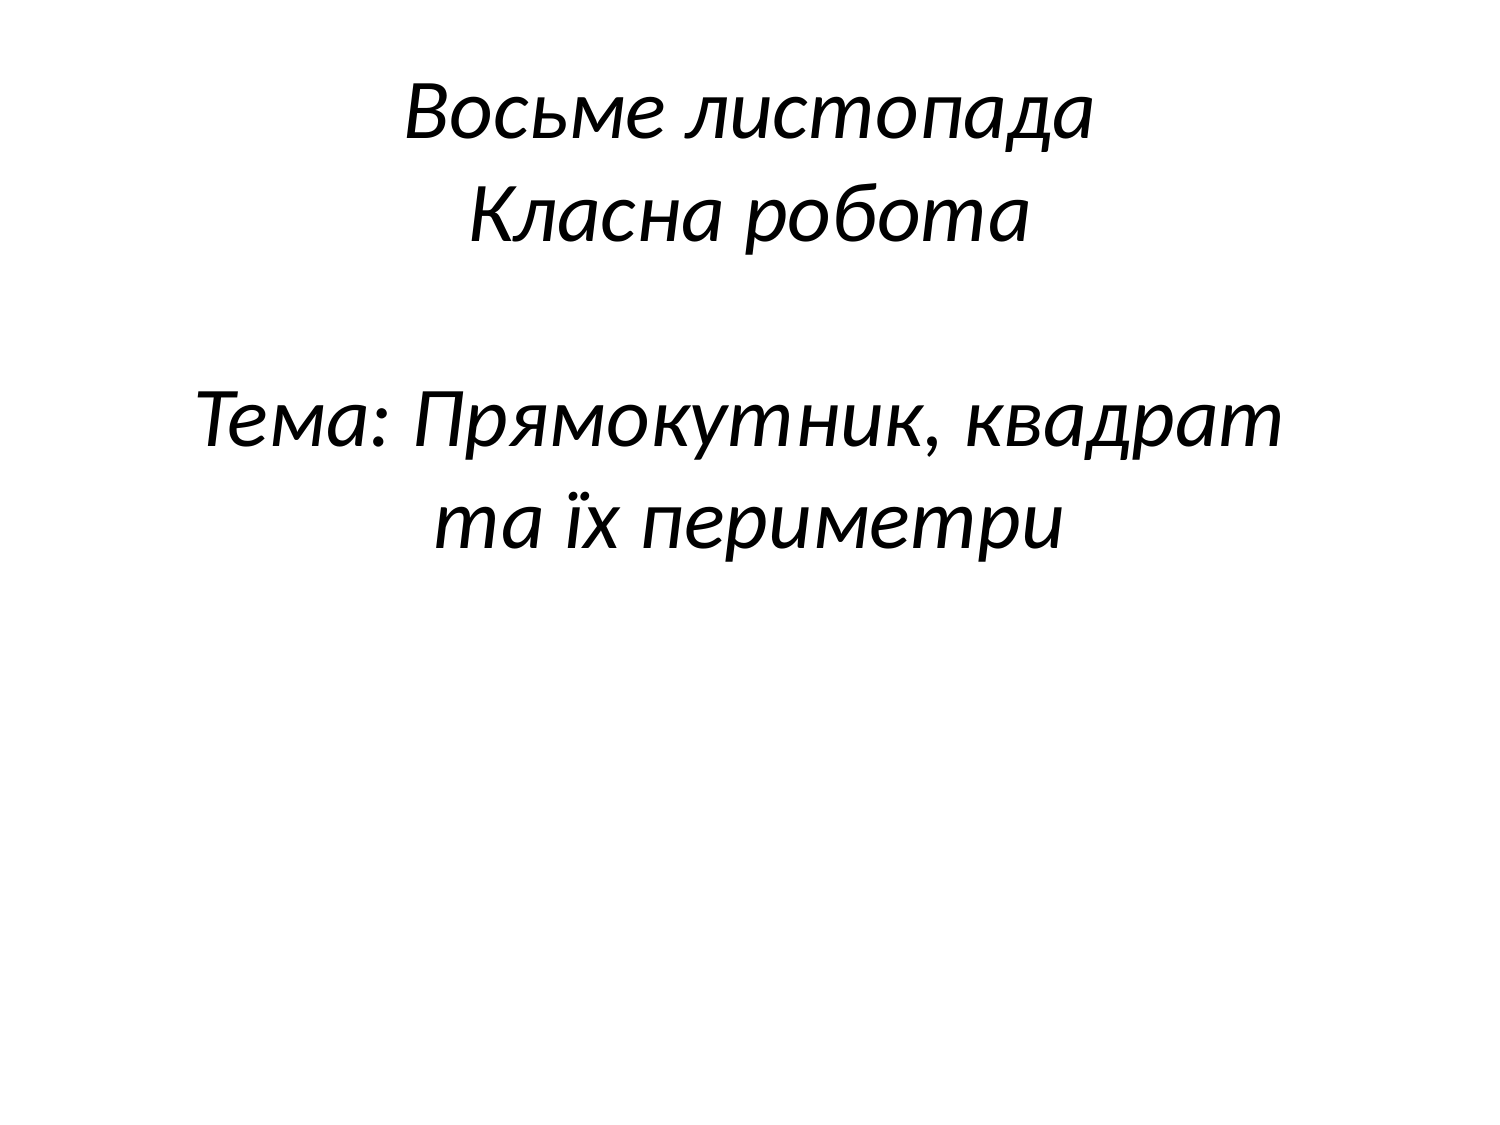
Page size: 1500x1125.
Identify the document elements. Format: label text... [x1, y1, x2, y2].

title Восьме листопада Класна робота Тема: Прямокутник, квадрат та їх периметри [75, 45, 1425, 575]
